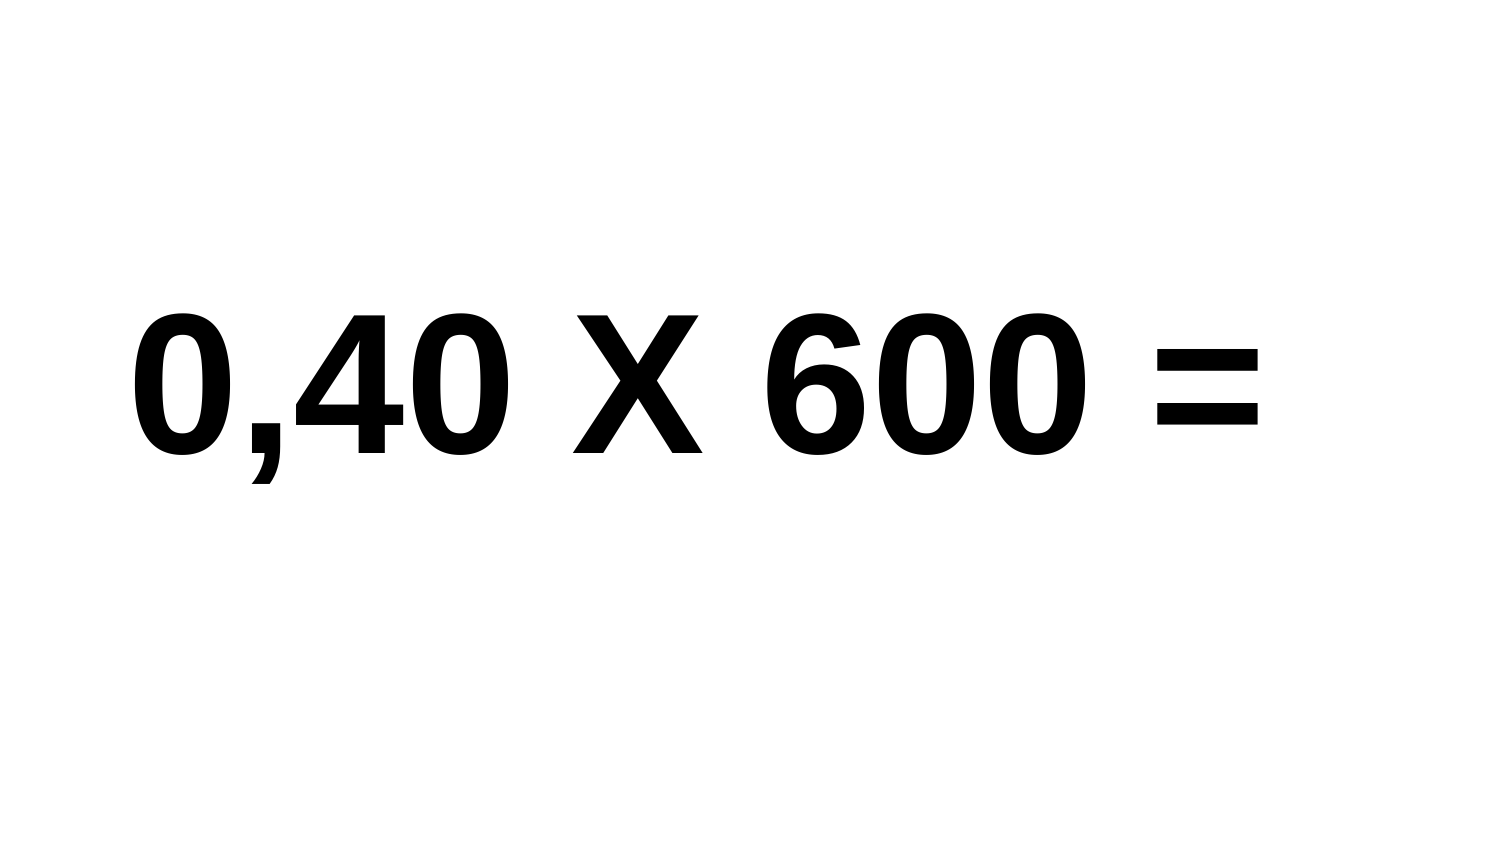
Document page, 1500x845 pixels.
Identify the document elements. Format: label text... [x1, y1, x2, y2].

text_box 0,40 X 600 = [112, 318, 1388, 509]
